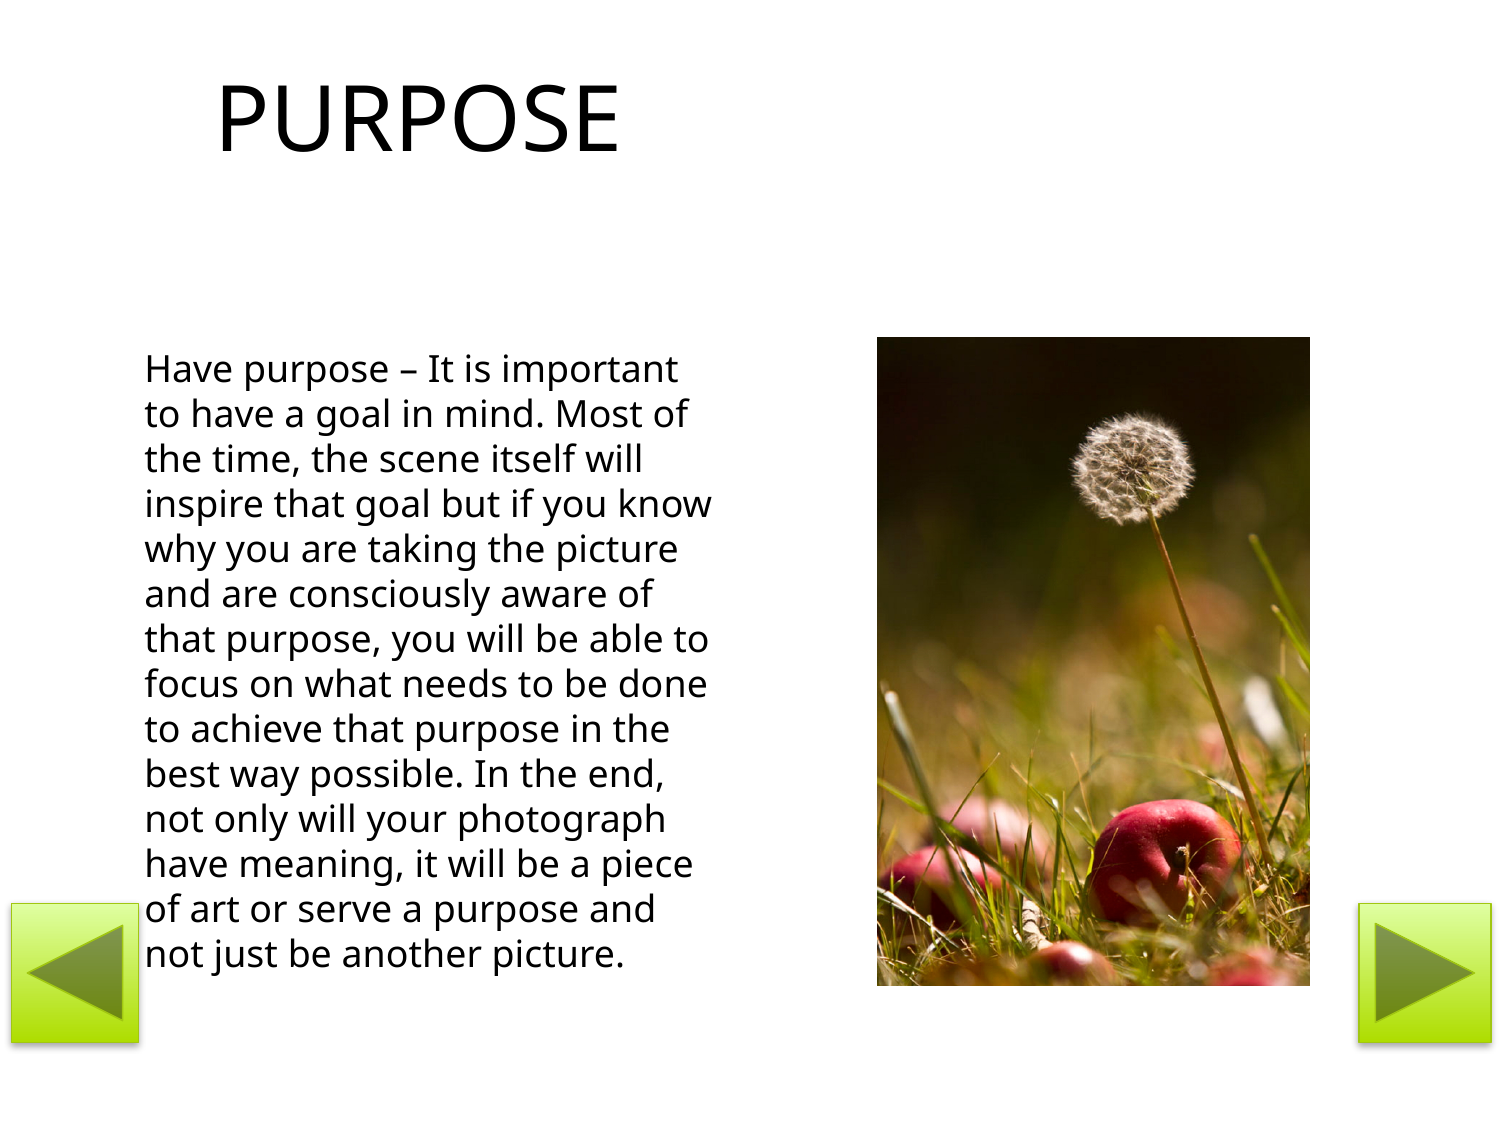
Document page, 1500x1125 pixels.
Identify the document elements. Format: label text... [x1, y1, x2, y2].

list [761, 337, 1426, 986]
title PURPOSE [75, 21, 762, 209]
list Have purpose – It is important to have a goal in mind. Most of the time, the scene itself will inspire that goal but if you know why you are taking the picture and are consciously aware of that purpose, you will be able to focus on what needs to be done to achieve that purpose in the best way possible. In the end, not only will your photograph have meaning, it will be a piece of art or serve a purpose and not just be another picture. [75, 337, 738, 986]
